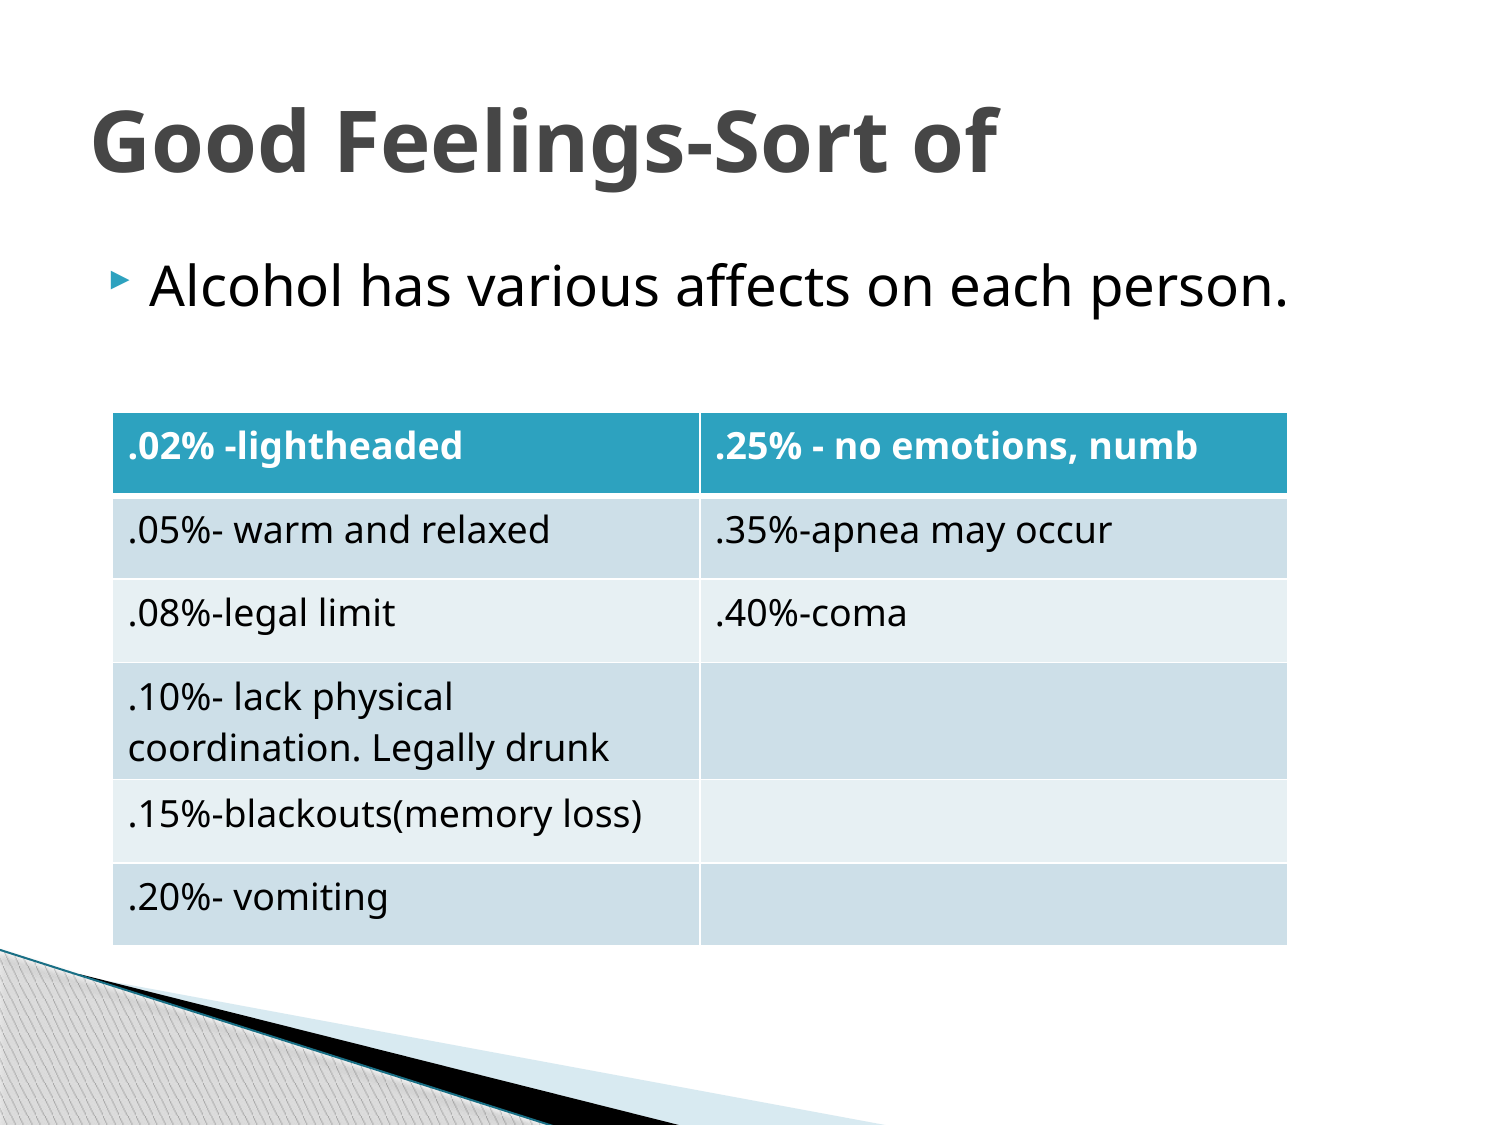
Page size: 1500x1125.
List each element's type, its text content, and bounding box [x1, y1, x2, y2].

table_cell .10%- lack physical coordination. Legally drunk [113, 663, 699, 779]
table_header .02% -lightheaded [113, 413, 699, 493]
table_cell .05%- warm and relaxed [113, 499, 699, 578]
table_cell .40%-coma [701, 580, 1287, 662]
table_cell [701, 663, 1287, 779]
list Alcohol has various affects on each person. [75, 243, 1425, 986]
table_header .25% - no emotions, numb [701, 413, 1287, 493]
table_cell .08%-legal limit [113, 580, 699, 662]
table_cell .15%-blackouts(memory loss) [113, 780, 699, 862]
title Good Feelings-Sort of [75, 45, 1425, 233]
table_cell [701, 864, 1287, 945]
table_cell .20%- vomiting [113, 864, 699, 945]
table_cell .35%-apnea may occur [701, 499, 1287, 578]
table_cell [701, 780, 1287, 862]
